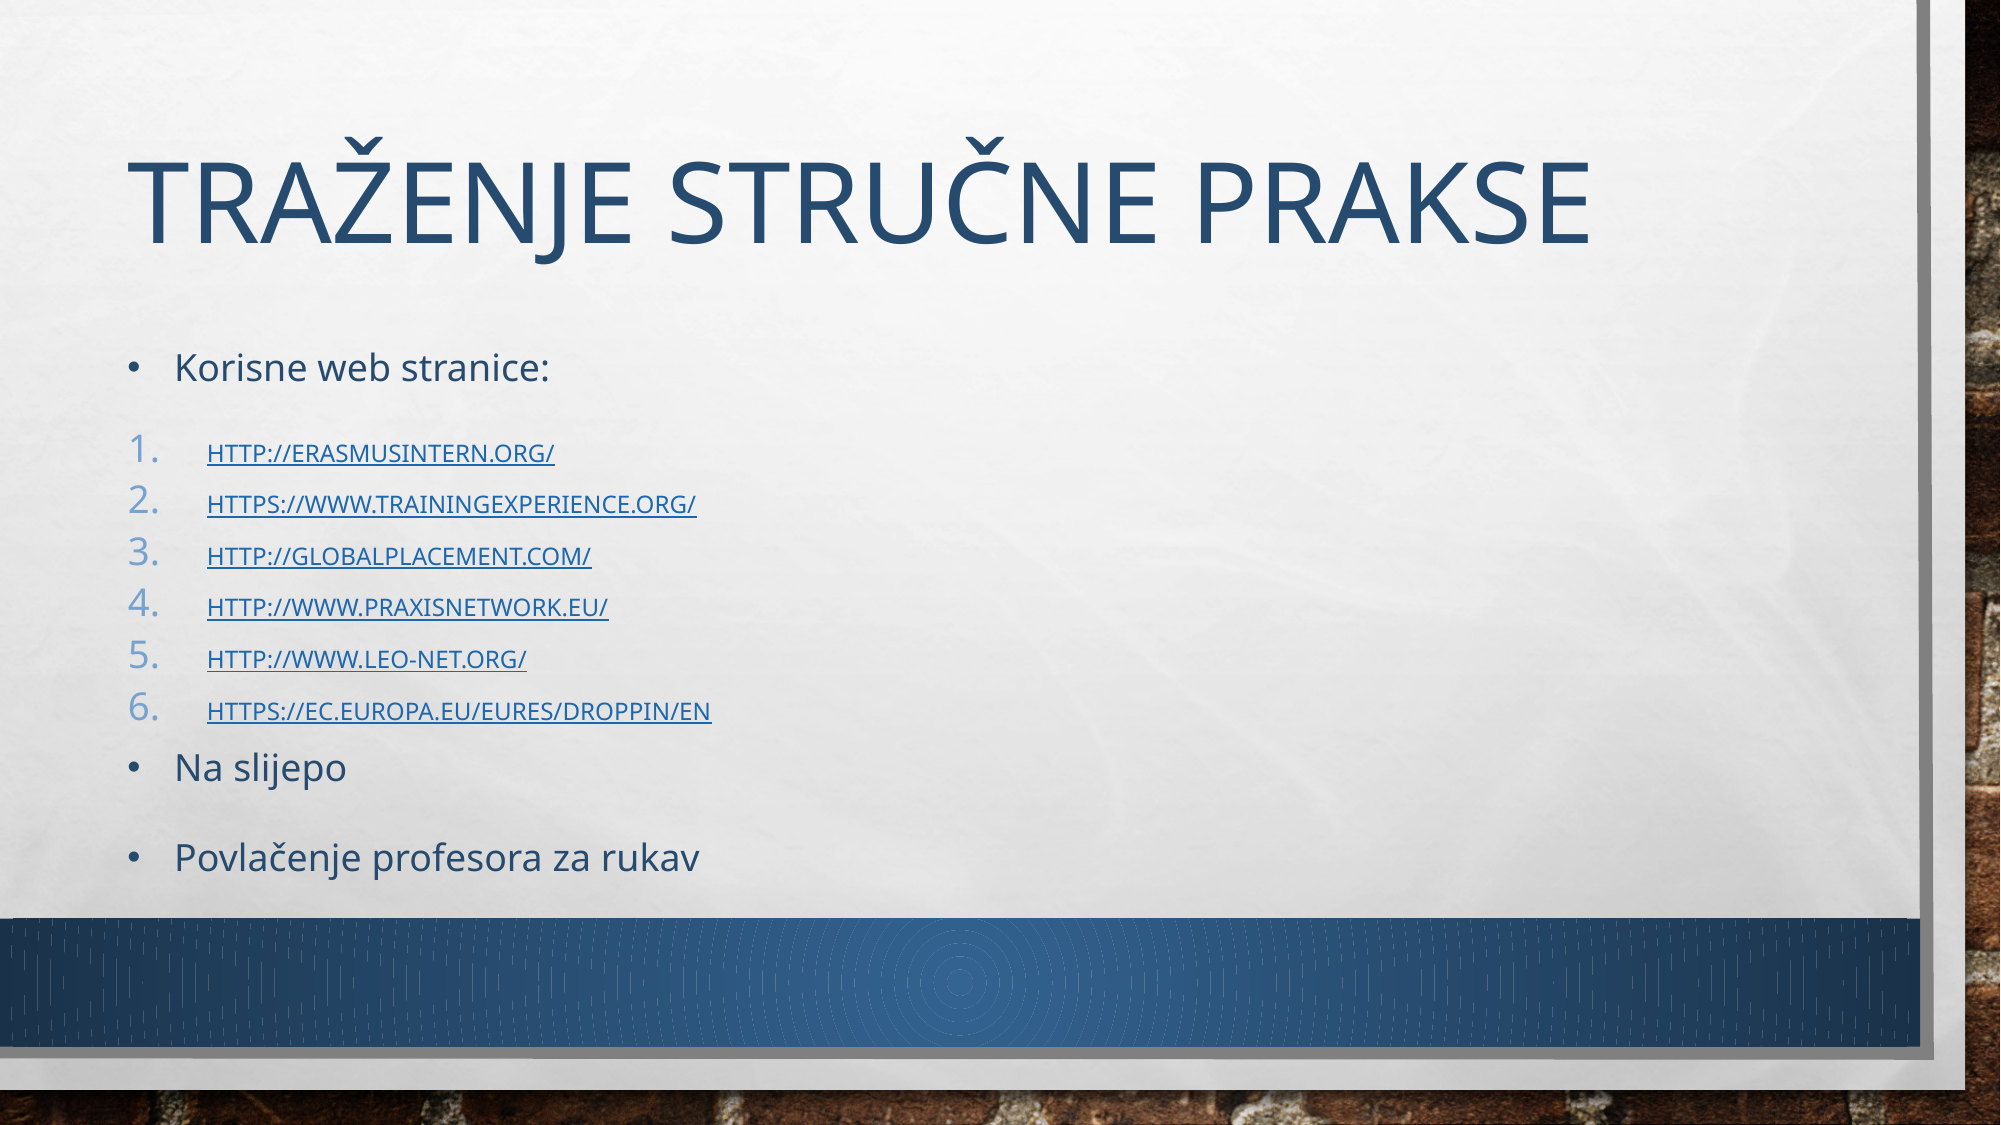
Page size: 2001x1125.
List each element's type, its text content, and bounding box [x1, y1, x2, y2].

text_box Korisne web stranice: [112, 336, 682, 397]
list http://erasmusintern.org/ https://www.trainingexperience.org/ http://globalplacement.com/ http://www.praxisnetwork.eu/ http://www.leo-net.org/ https://ec.europa.eu/eures/droppin/en [112, 382, 1818, 737]
text_box Na slijepo Povlačenje profesora za rukav [112, 736, 1729, 887]
picture [0, 0, 2000, 1125]
title traženje stručne prakse [112, 112, 1818, 302]
